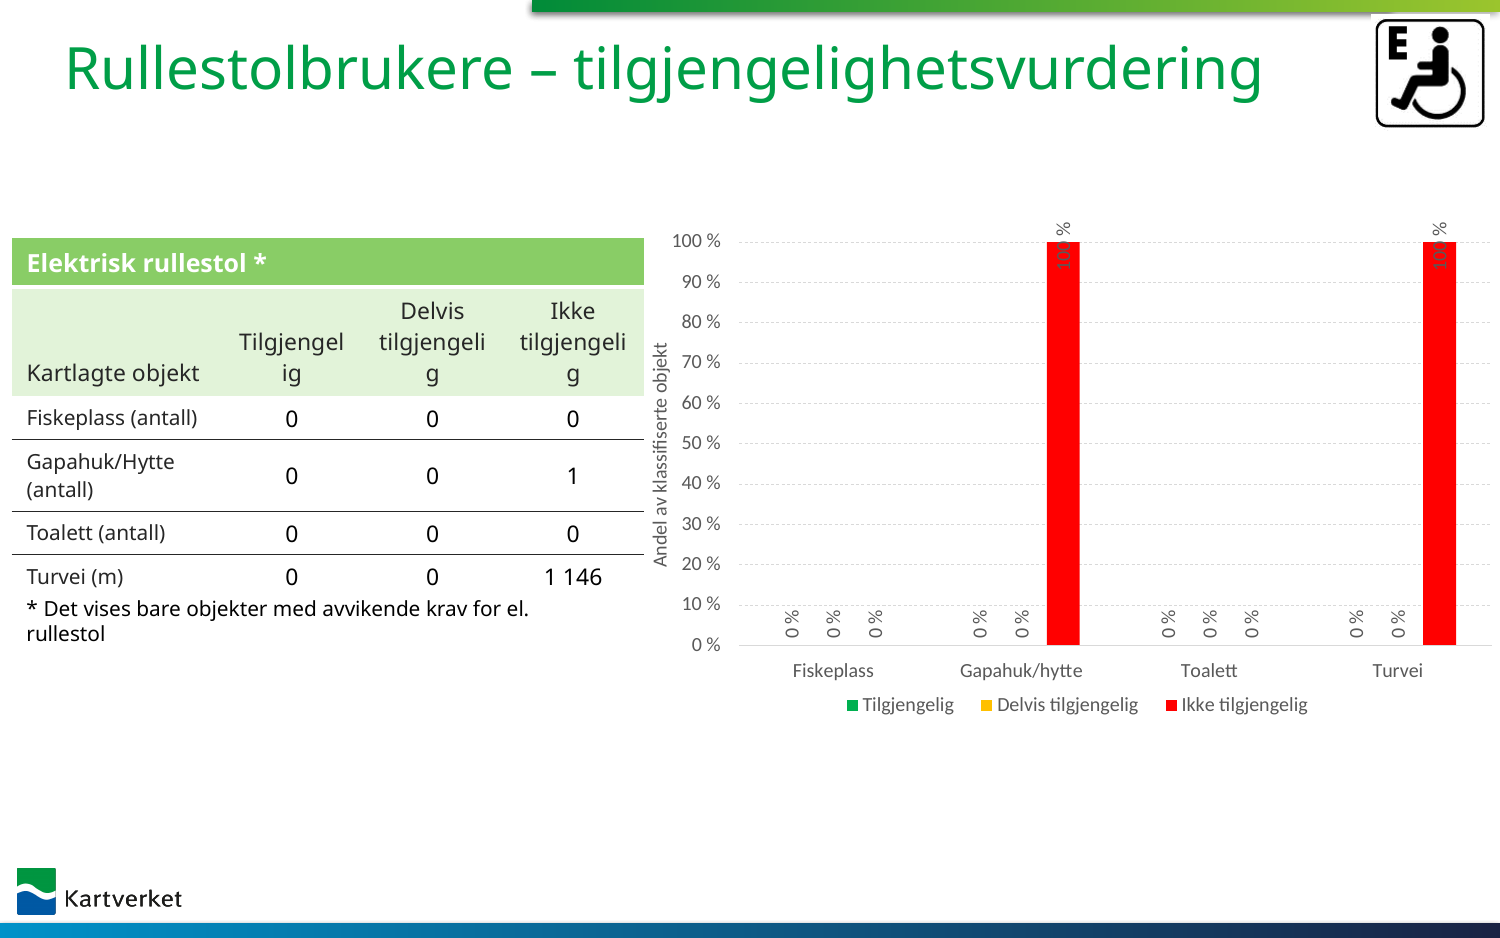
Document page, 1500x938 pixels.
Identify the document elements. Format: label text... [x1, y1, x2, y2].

table_cell Fiskeplass (antall) [12, 396, 222, 439]
table_cell 0 [222, 512, 362, 554]
table_cell Turvei (m) [12, 555, 222, 588]
table_cell Delvis tilgjengelig [362, 289, 503, 396]
picture [643, 218, 1500, 728]
table_cell 1 [503, 440, 638, 511]
table_cell 0 [362, 440, 503, 511]
text_box * Det vises bare objekter med avvikende krav for el. rullestol [11, 588, 597, 653]
table_header Elektrisk rullestol * [12, 238, 638, 285]
table_cell 1 146 [503, 555, 638, 598]
table_cell 0 [222, 555, 362, 588]
table_cell Toalett (antall) [12, 512, 222, 554]
table_cell Ikke tilgjengelig [503, 289, 638, 396]
table_cell 0 [503, 512, 638, 554]
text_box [1371, 13, 1491, 133]
table_cell 0 [503, 396, 638, 439]
table_cell Tilgjengelig [222, 289, 362, 396]
table_cell 0 [222, 440, 362, 511]
table_cell 0 [362, 396, 503, 439]
table_cell 0 [362, 512, 503, 554]
text_box Rullestolbrukere – tilgjengelighetsvurdering [49, 12, 1372, 109]
table_cell 0 [222, 396, 362, 439]
table_cell Gapahuk/Hytte (antall) [12, 440, 222, 511]
table_cell 0 [362, 555, 503, 588]
table_cell Kartlagte objekt [12, 289, 222, 396]
